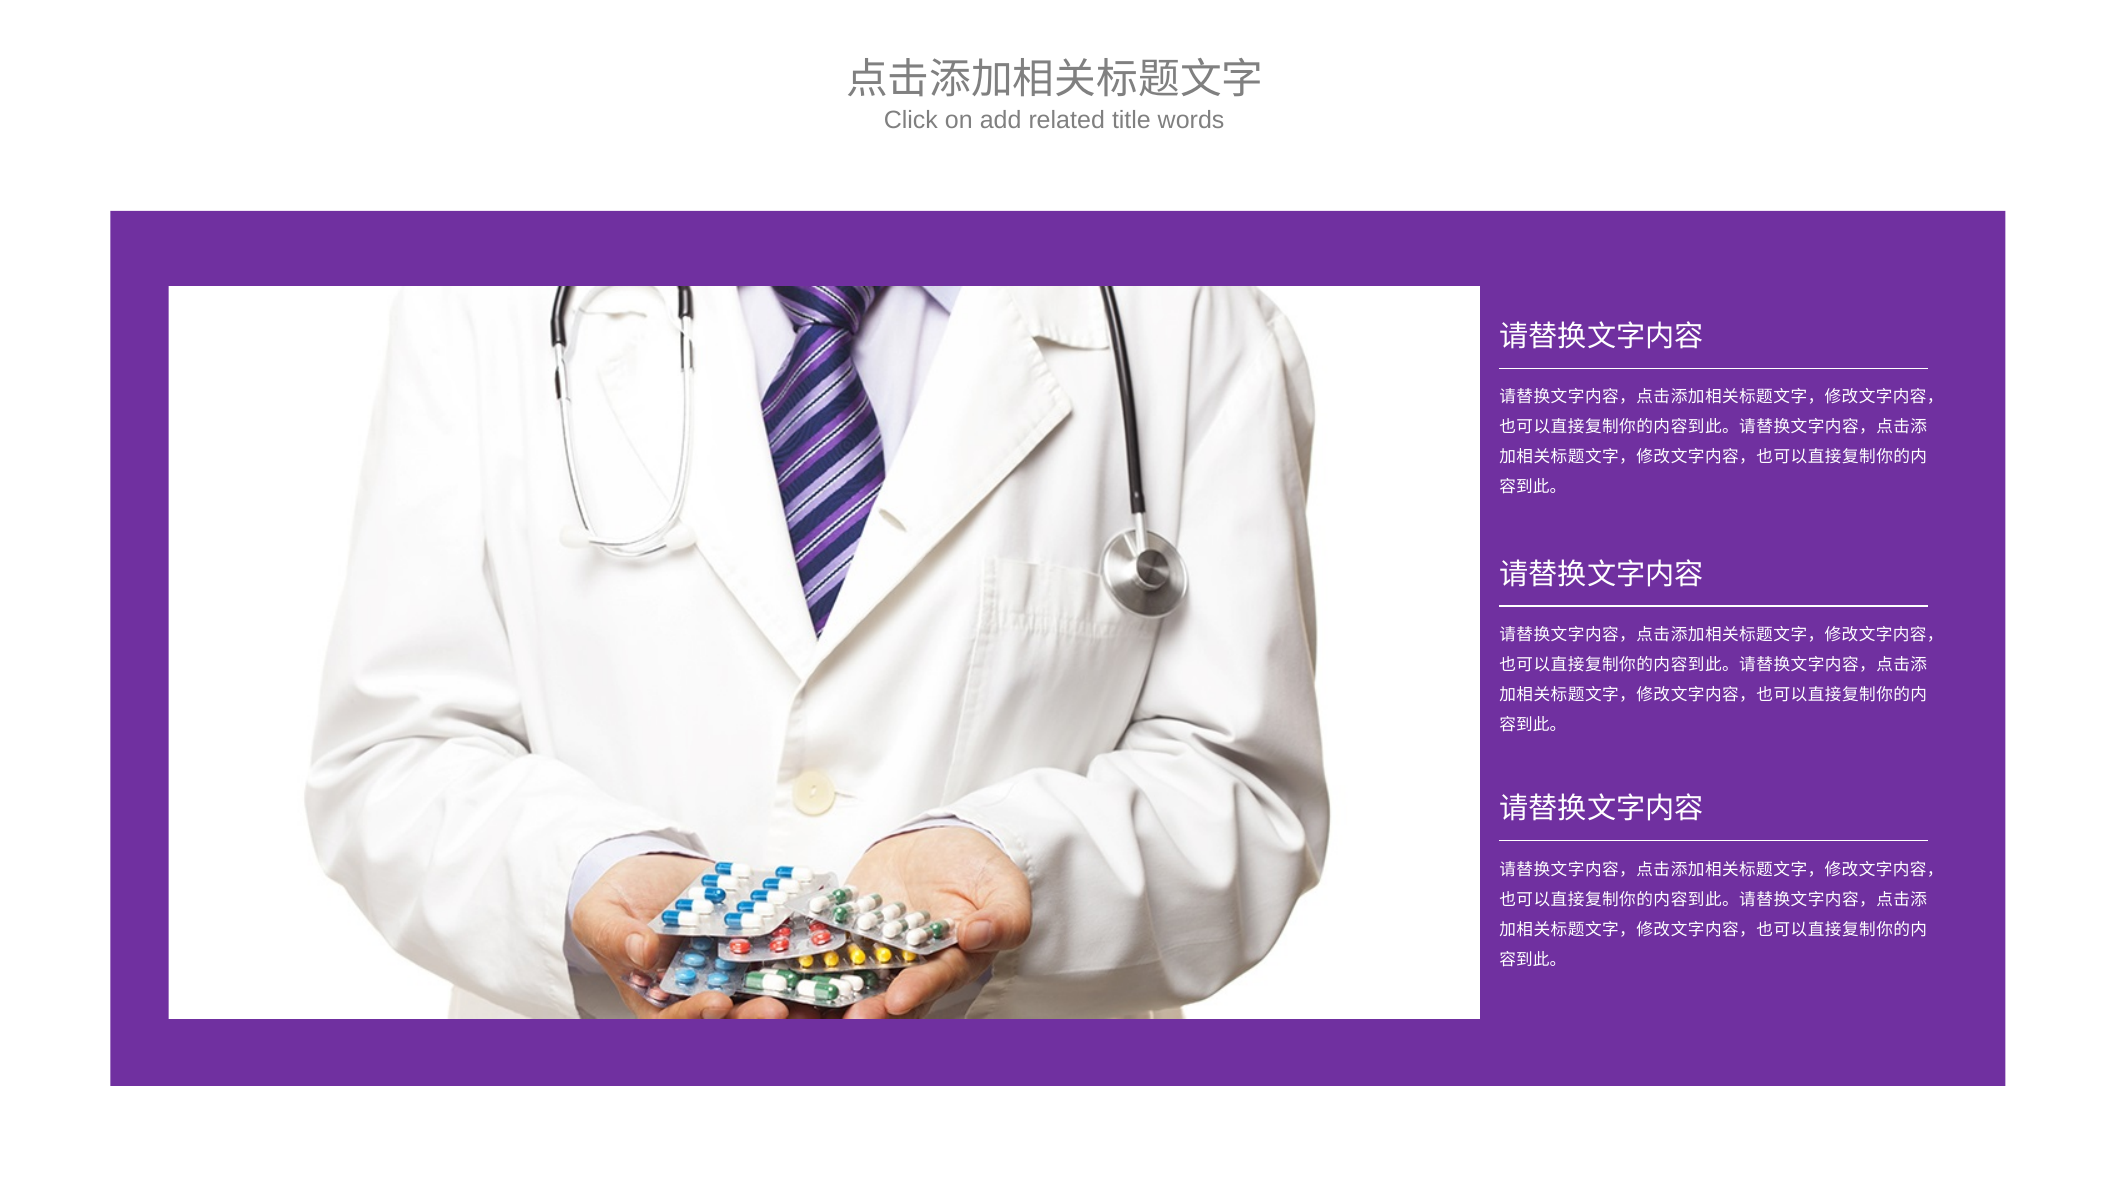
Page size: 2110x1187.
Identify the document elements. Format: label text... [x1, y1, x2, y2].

text_box 请替换文字内容 [1483, 309, 1842, 368]
text_box 点击添加相关标题文字 [803, 44, 1307, 107]
text_box 请替换文字内容，点击添加相关标题文字，修改文字内容，也可以直接复制你的内容到此。请替换文字内容，点击添加相关标题文字，修改文字内容，也可以直接复制你的内容到此。 [1483, 605, 1944, 764]
text_box [168, 285, 1481, 1019]
text_box Click on add related title words [864, 95, 1246, 158]
text_box 请替换文字内容 [1483, 781, 1842, 840]
text_box 请替换文字内容 [1483, 547, 1842, 605]
text_box [109, 210, 2006, 1087]
text_box 请替换文字内容，点击添加相关标题文字，修改文字内容，也可以直接复制你的内容到此。请替换文字内容，点击添加相关标题文字，修改文字内容，也可以直接复制你的内容到此。 [1483, 840, 1944, 999]
text_box 请替换文字内容，点击添加相关标题文字，修改文字内容，也可以直接复制你的内容到此。请替换文字内容，点击添加相关标题文字，修改文字内容，也可以直接复制你的内容到此。 [1483, 368, 1944, 527]
